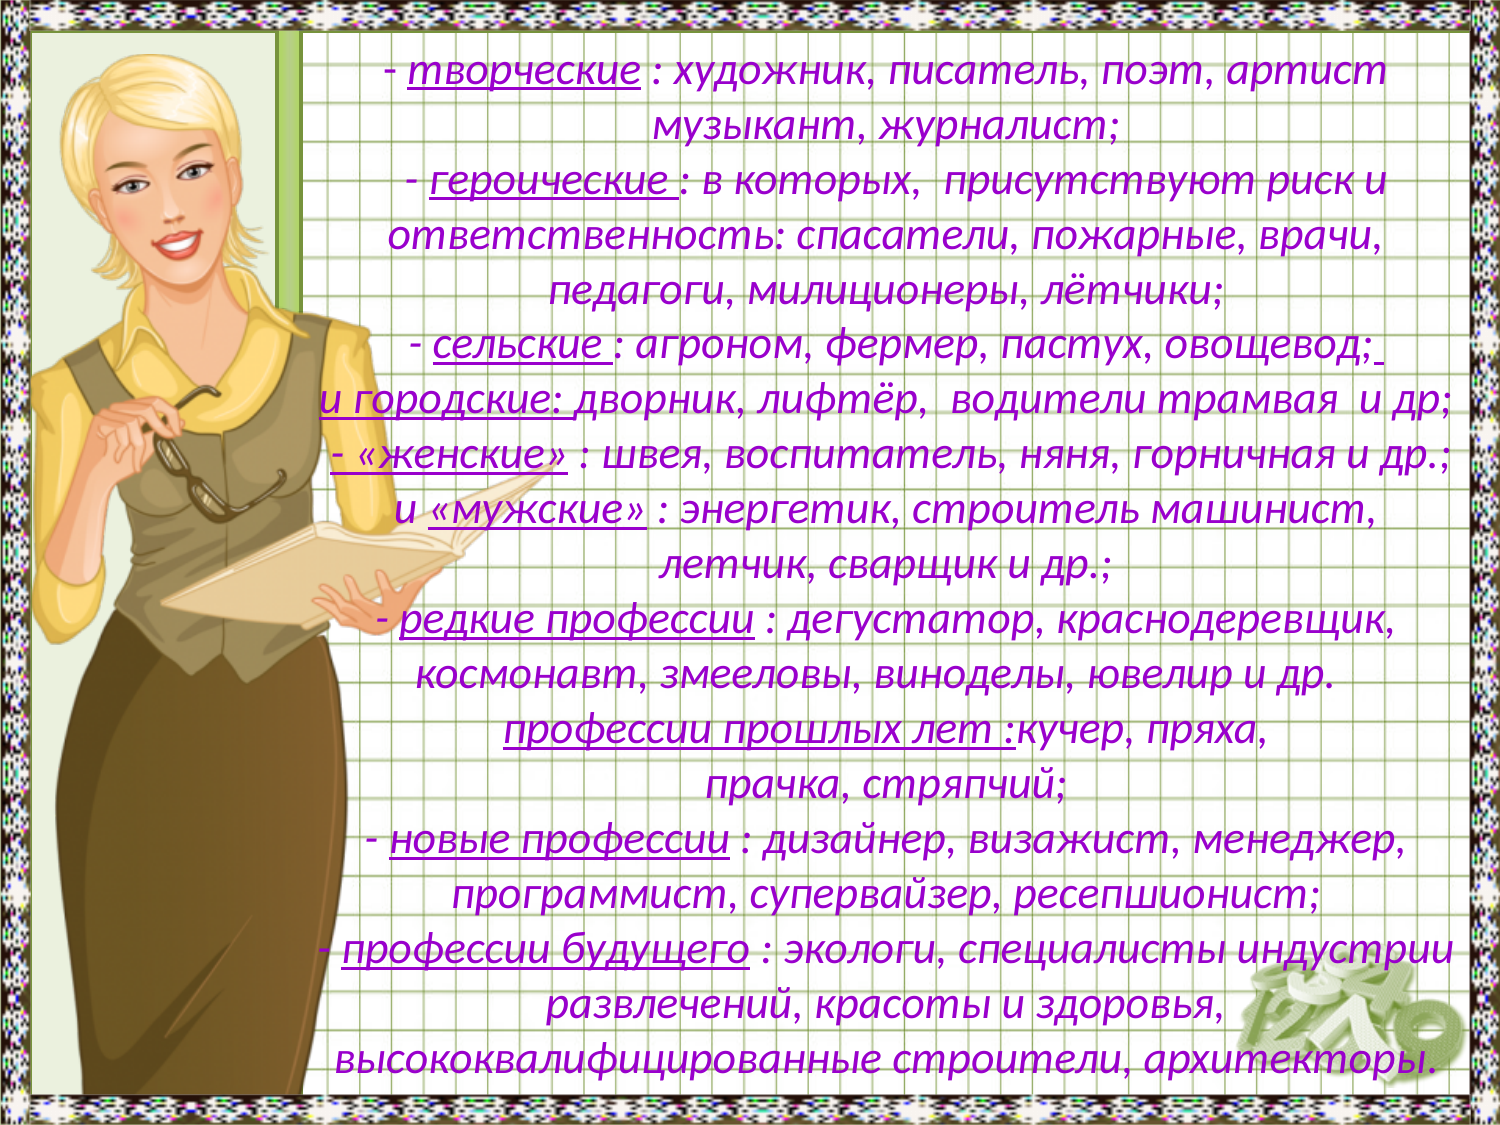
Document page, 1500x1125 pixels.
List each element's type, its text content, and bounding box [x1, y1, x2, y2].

picture [0, 0, 1500, 1125]
title - творческие : художник, писатель, поэт, артист музыкант, журналист; - героические : в которых, присутствуют риск и ответственность: спасатели, пожарные, врачи, педагоги, милиционеры, лётчики; - сельские : агроном, фермер, пастух, овощевод; и городские: дворник, лифтёр, водители трамвая и др; - «женские» : швея, воспитатель, няня, горничная и др.; и «мужские» : энергетик, строитель машинист, летчик, сварщик и др.; - редкие профессии : дегустатор, краснодеревщик, космонавт, змееловы, виноделы, ювелир и др. профессии прошлых лет :кучер, пряха, прачка, стряпчий; - новые профессии : дизайнер, визажист, менеджер, программист, супервайзер, ресепшионист; - профессии будущего : экологи, специалисты индустрии развлечений, красоты и здоровья, высококвалифицированные строители, архитекторы. [301, 42, 1469, 1090]
